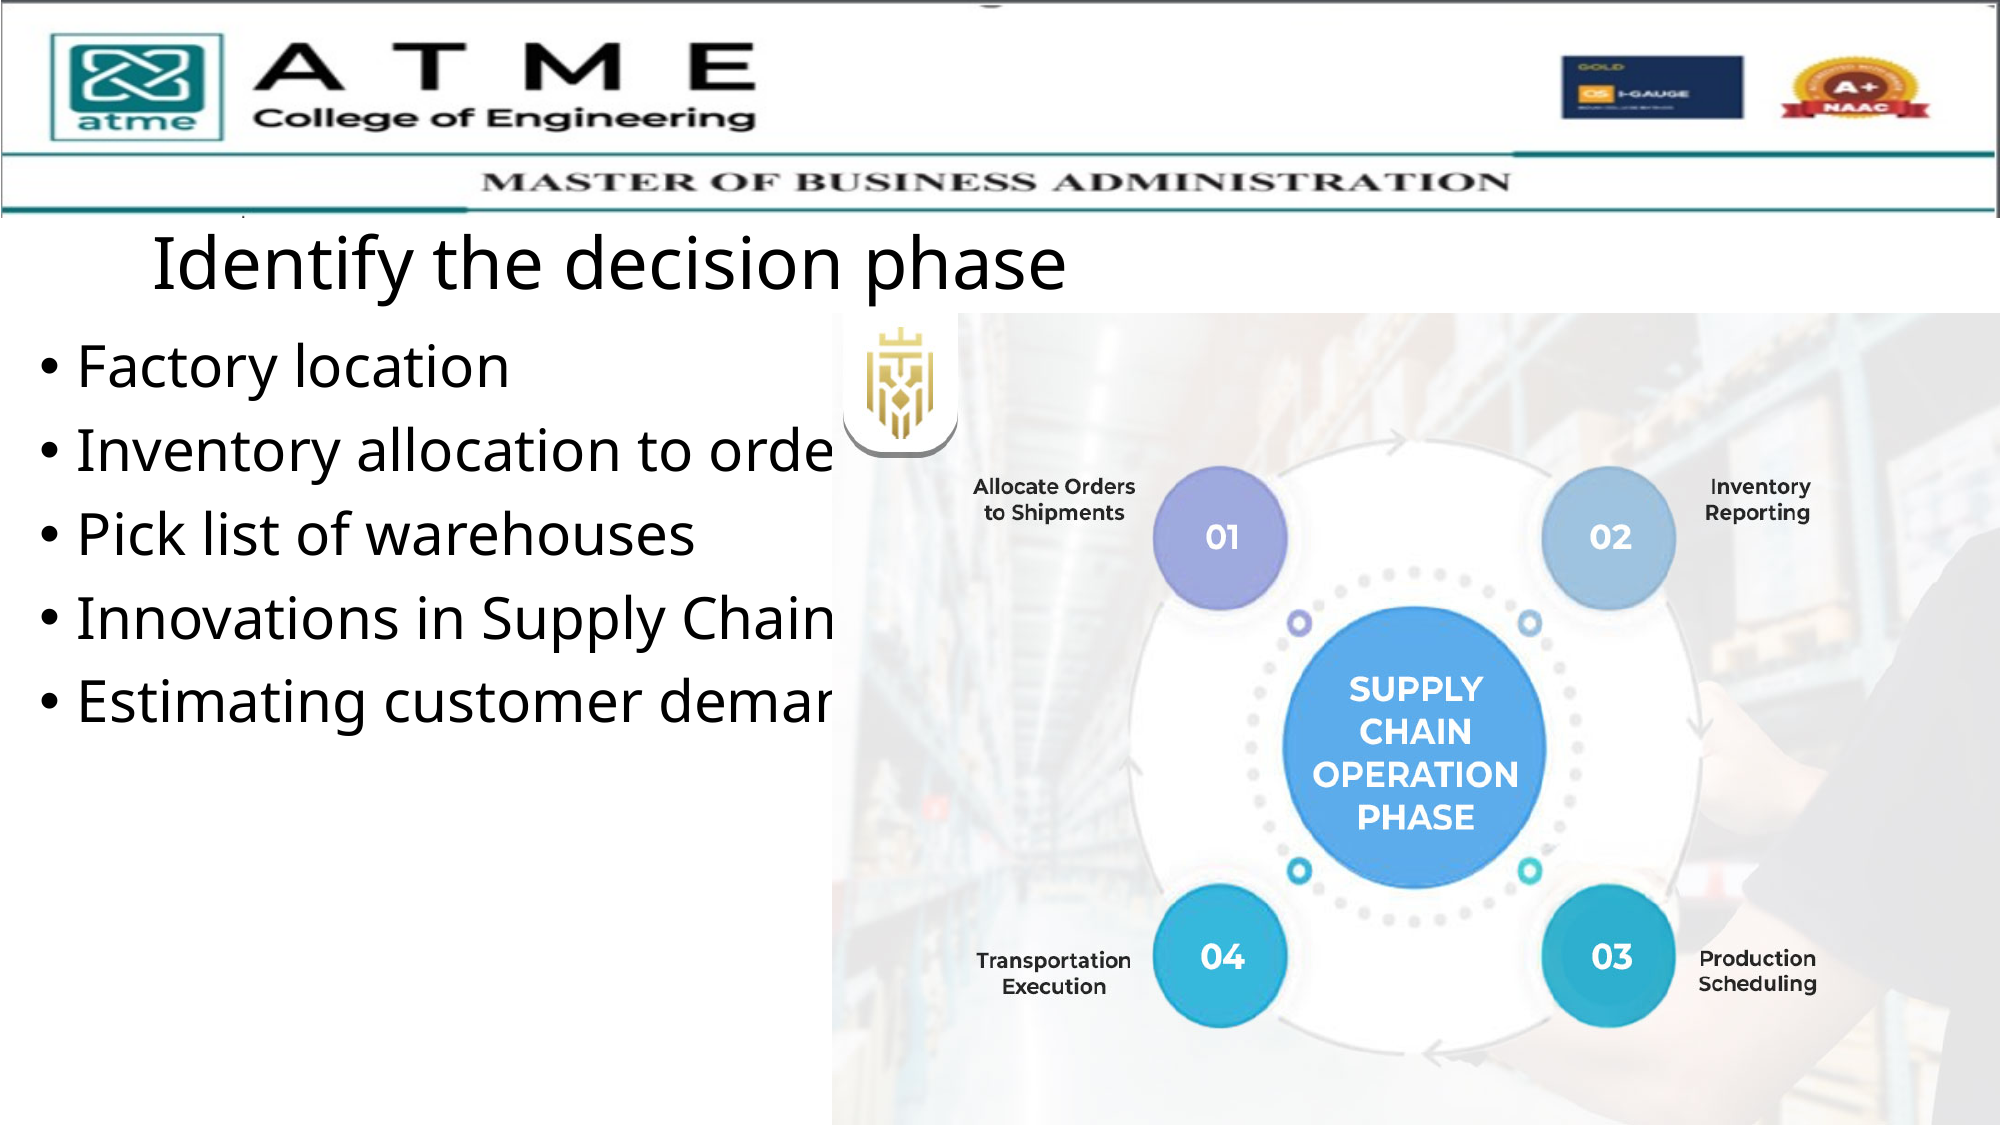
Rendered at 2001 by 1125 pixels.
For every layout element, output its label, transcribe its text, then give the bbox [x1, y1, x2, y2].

title Identify the decision phase [137, 219, 1863, 314]
list Factory location Inventory allocation to orders Pick list of warehouses Innovations in Supply Chain Estimating customer demand [24, 329, 831, 1097]
picture [831, 312, 2000, 1125]
picture [1, 0, 2000, 218]
